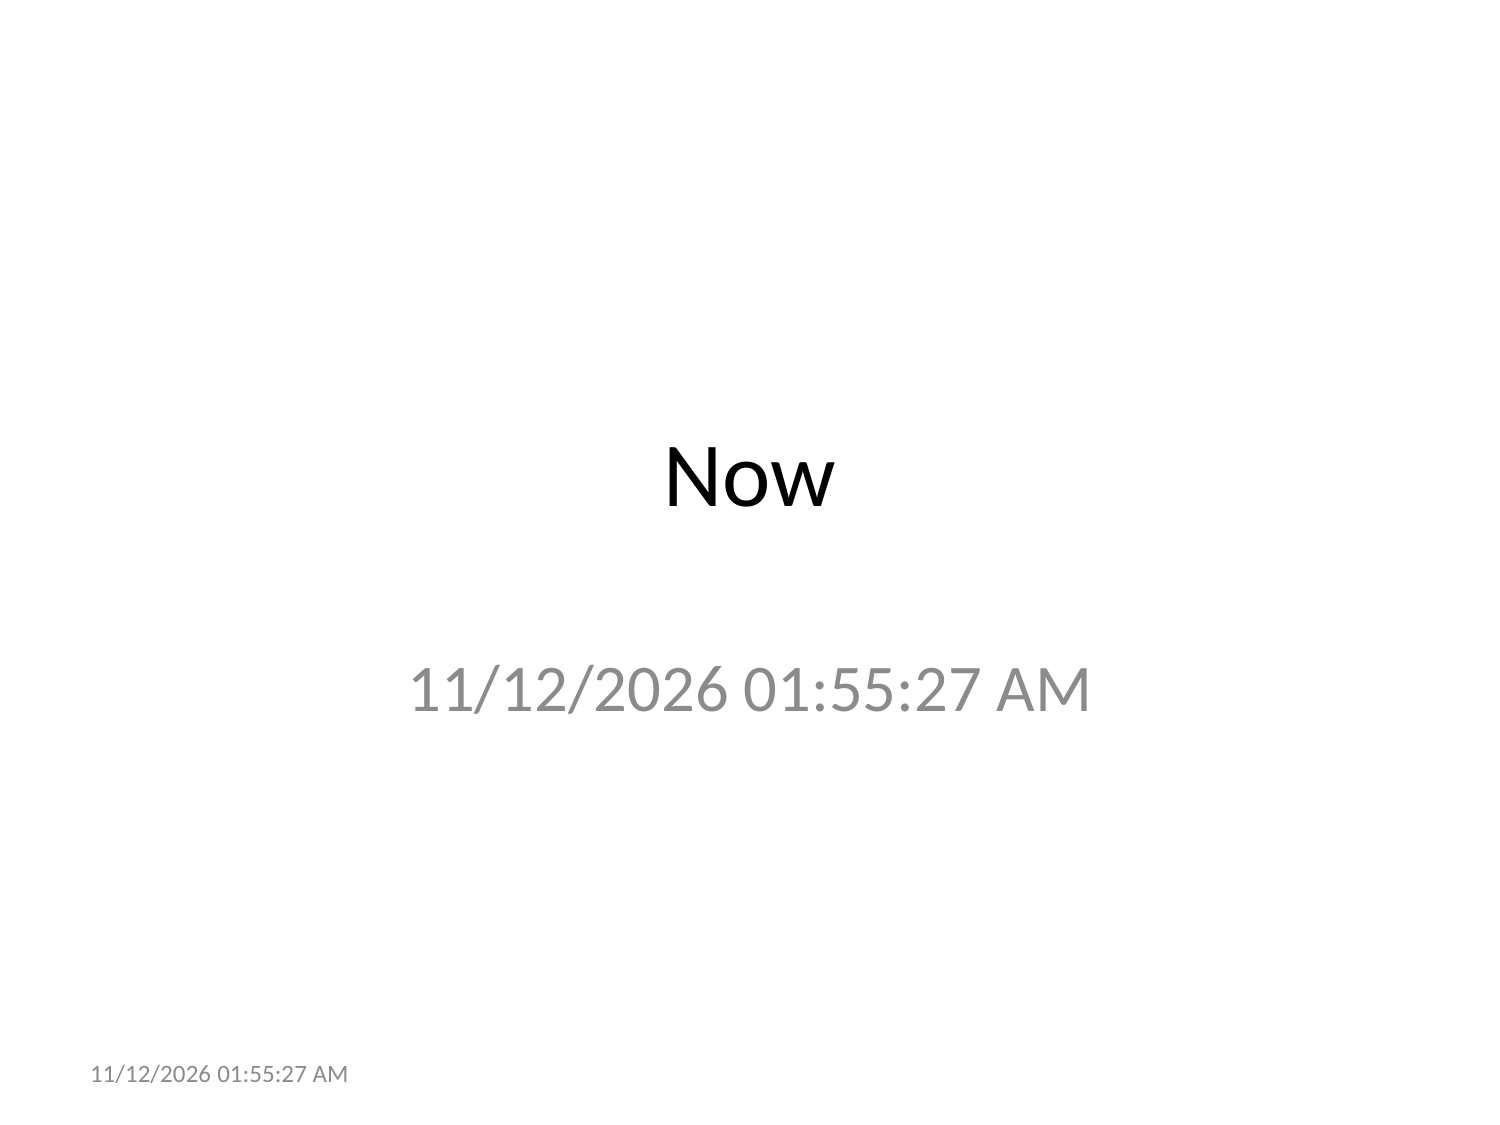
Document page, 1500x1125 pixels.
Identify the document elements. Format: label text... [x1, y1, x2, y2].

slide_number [75, 1042, 425, 1103]
title Now [112, 349, 1388, 591]
subtitle 2011-12-19 10:20:04 AM [225, 637, 1275, 925]
